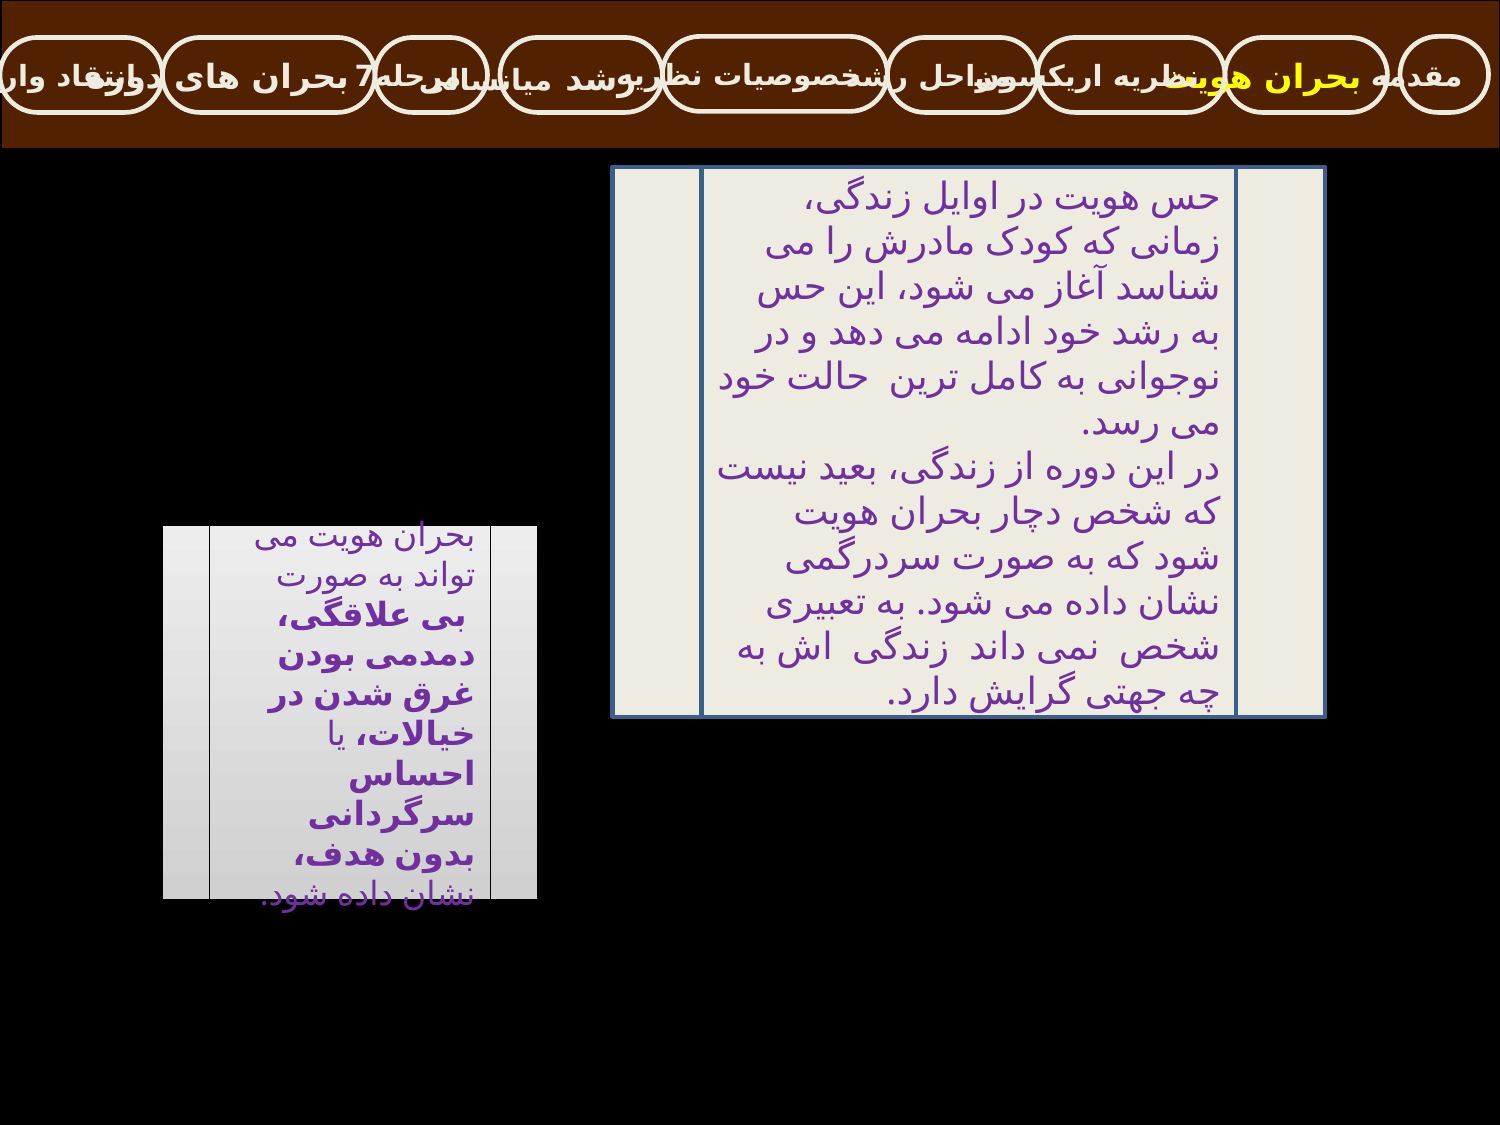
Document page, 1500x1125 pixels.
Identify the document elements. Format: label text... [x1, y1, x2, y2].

text_box بحران هویت می تواند به صورت بی علاقگی، دمدمی بودن غرق شدن در خیالات، یا احساس سرگردانی بدون هدف، نشان داده شود. [162, 524, 538, 901]
text_box حس هویت در اوایل زندگی، زمانی که کودک مادرش را می شناسد آغاز می شود، این حس به رشد خود ادامه می دهد و در نوجوانی به کامل ترین حالت خود می رسد. در این دوره از زندگی، بعید نیست که شخص دچار بحران هویت شود که به صورت سردرگمی نشان داده می شود. به تعبیری شخص نمی داند زندگی اش به چه جهتی گرایش دارد. [610, 165, 1327, 719]
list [0, 0, 1500, 149]
